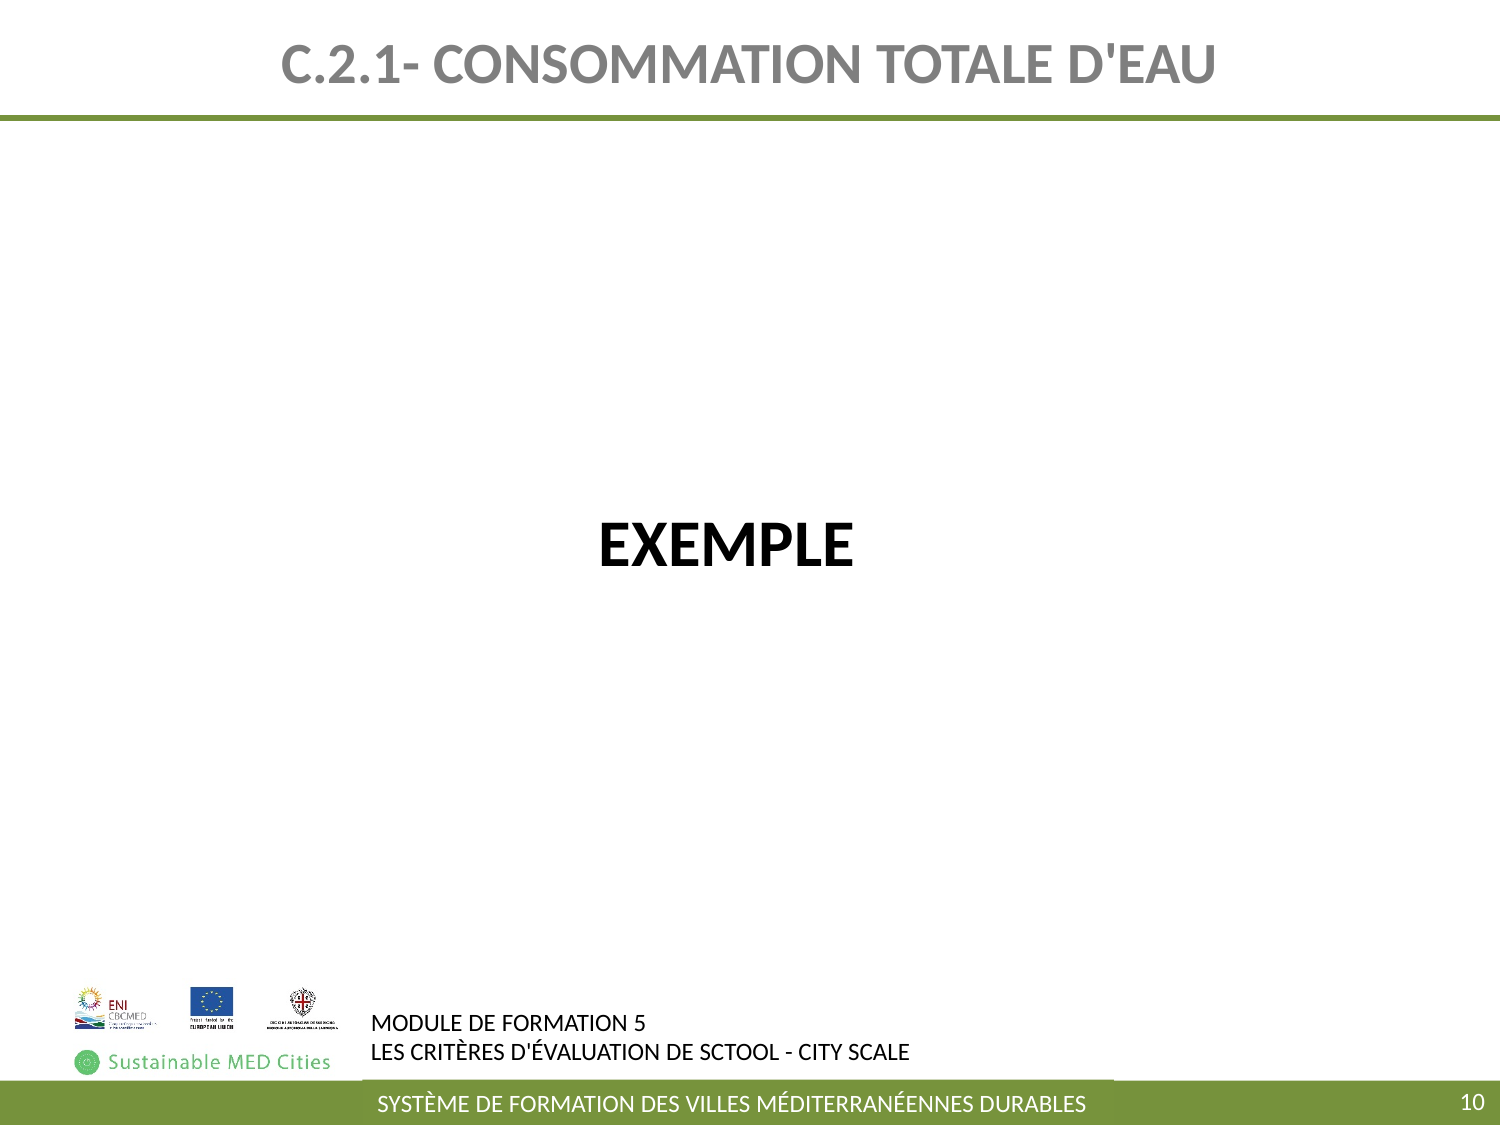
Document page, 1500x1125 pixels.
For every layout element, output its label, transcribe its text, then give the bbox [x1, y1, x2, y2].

slide_number ‹#› [1149, 1080, 1500, 1120]
picture [62, 978, 356, 1080]
list EXEMPLE [43, 262, 1425, 944]
text_box SYSTÈME DE FORMATION DES VILLES MÉDITERRANÉENNES DURABLES [362, 1079, 1114, 1125]
title C.2.1- CONSOMMATION TOTALE D'EAU [0, 0, 1500, 121]
